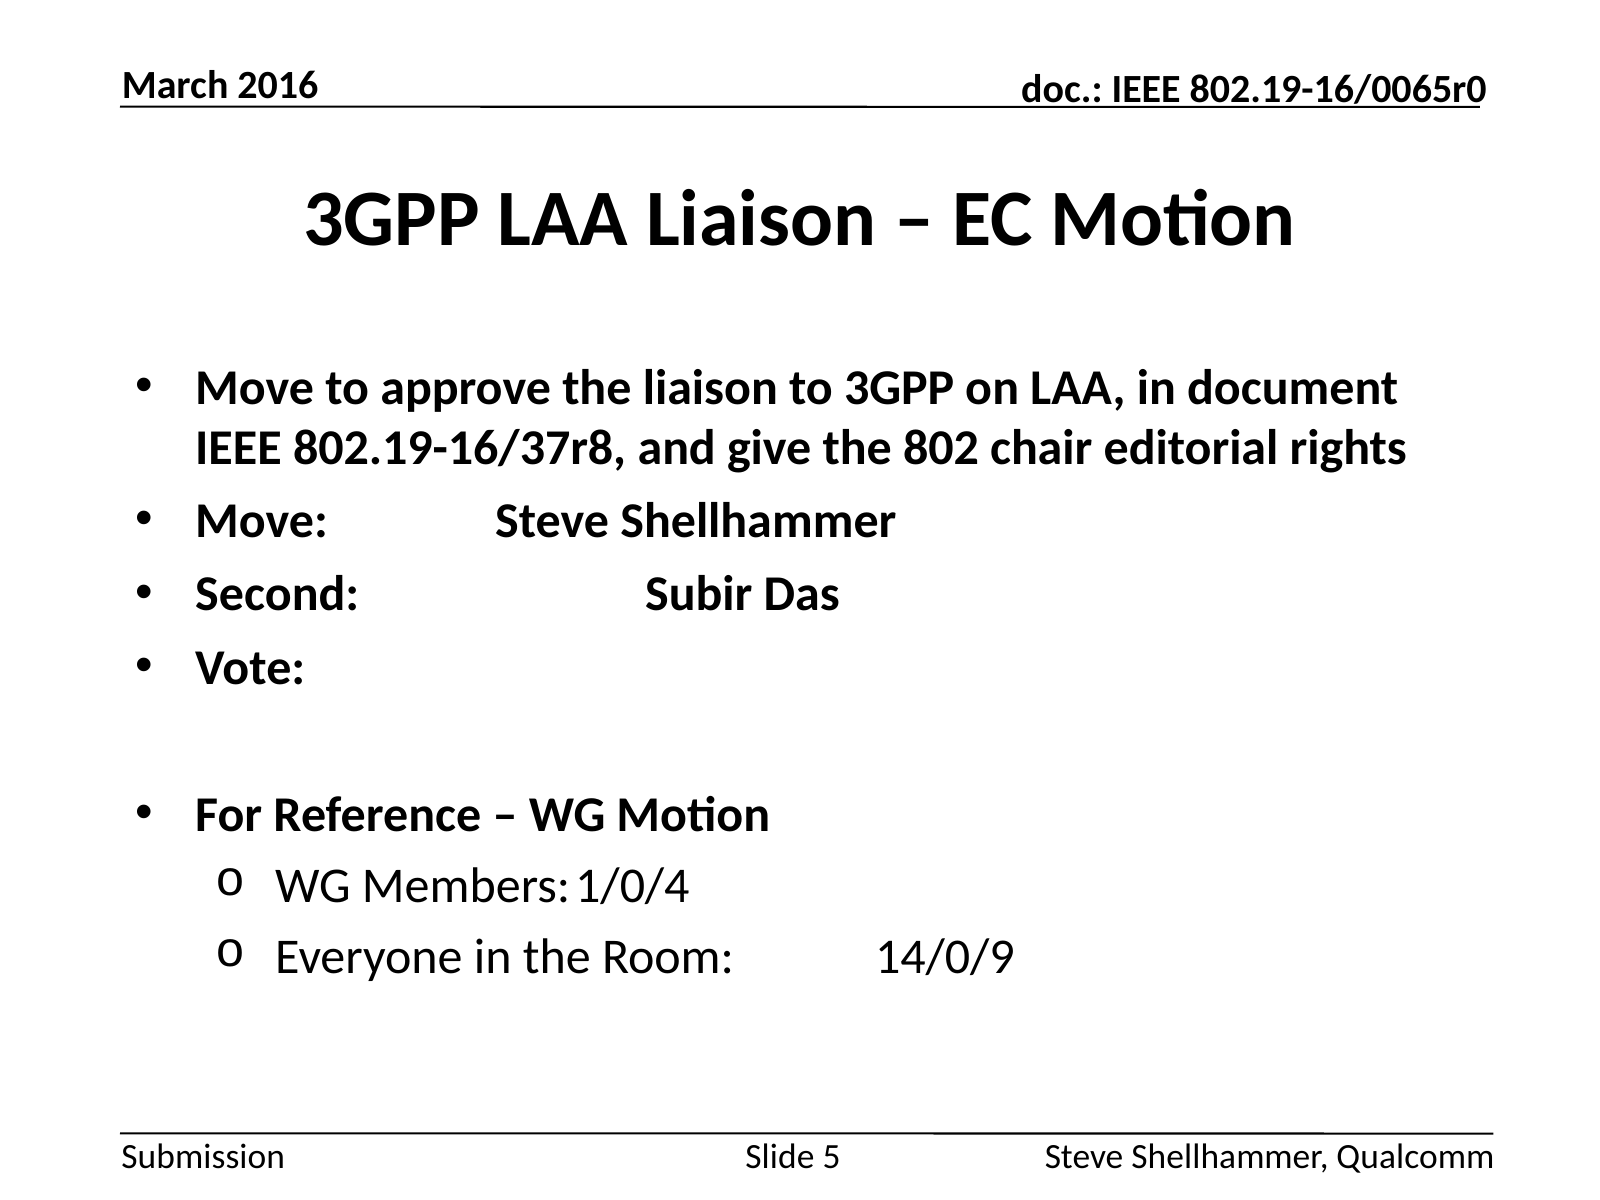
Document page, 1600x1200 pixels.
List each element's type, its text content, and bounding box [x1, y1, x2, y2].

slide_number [121, 58, 451, 107]
title 3GPP LAA Liaison – EC Motion [119, 119, 1480, 307]
list Move to approve the liaison to 3GPP on LAA, in document IEEE 802.19-16/37r8, and give the 802 chair editorial rights Move: Steve Shellhammer Second: Subir Das Vote: For Reference – WG Motion WG Members: 1/0/4 Everyone in the Room: 14/0/9 [119, 346, 1480, 1067]
footer Steve Shellhammer, Qualcomm [937, 1132, 1495, 1174]
slide_number Slide 5 [733, 1132, 854, 1197]
